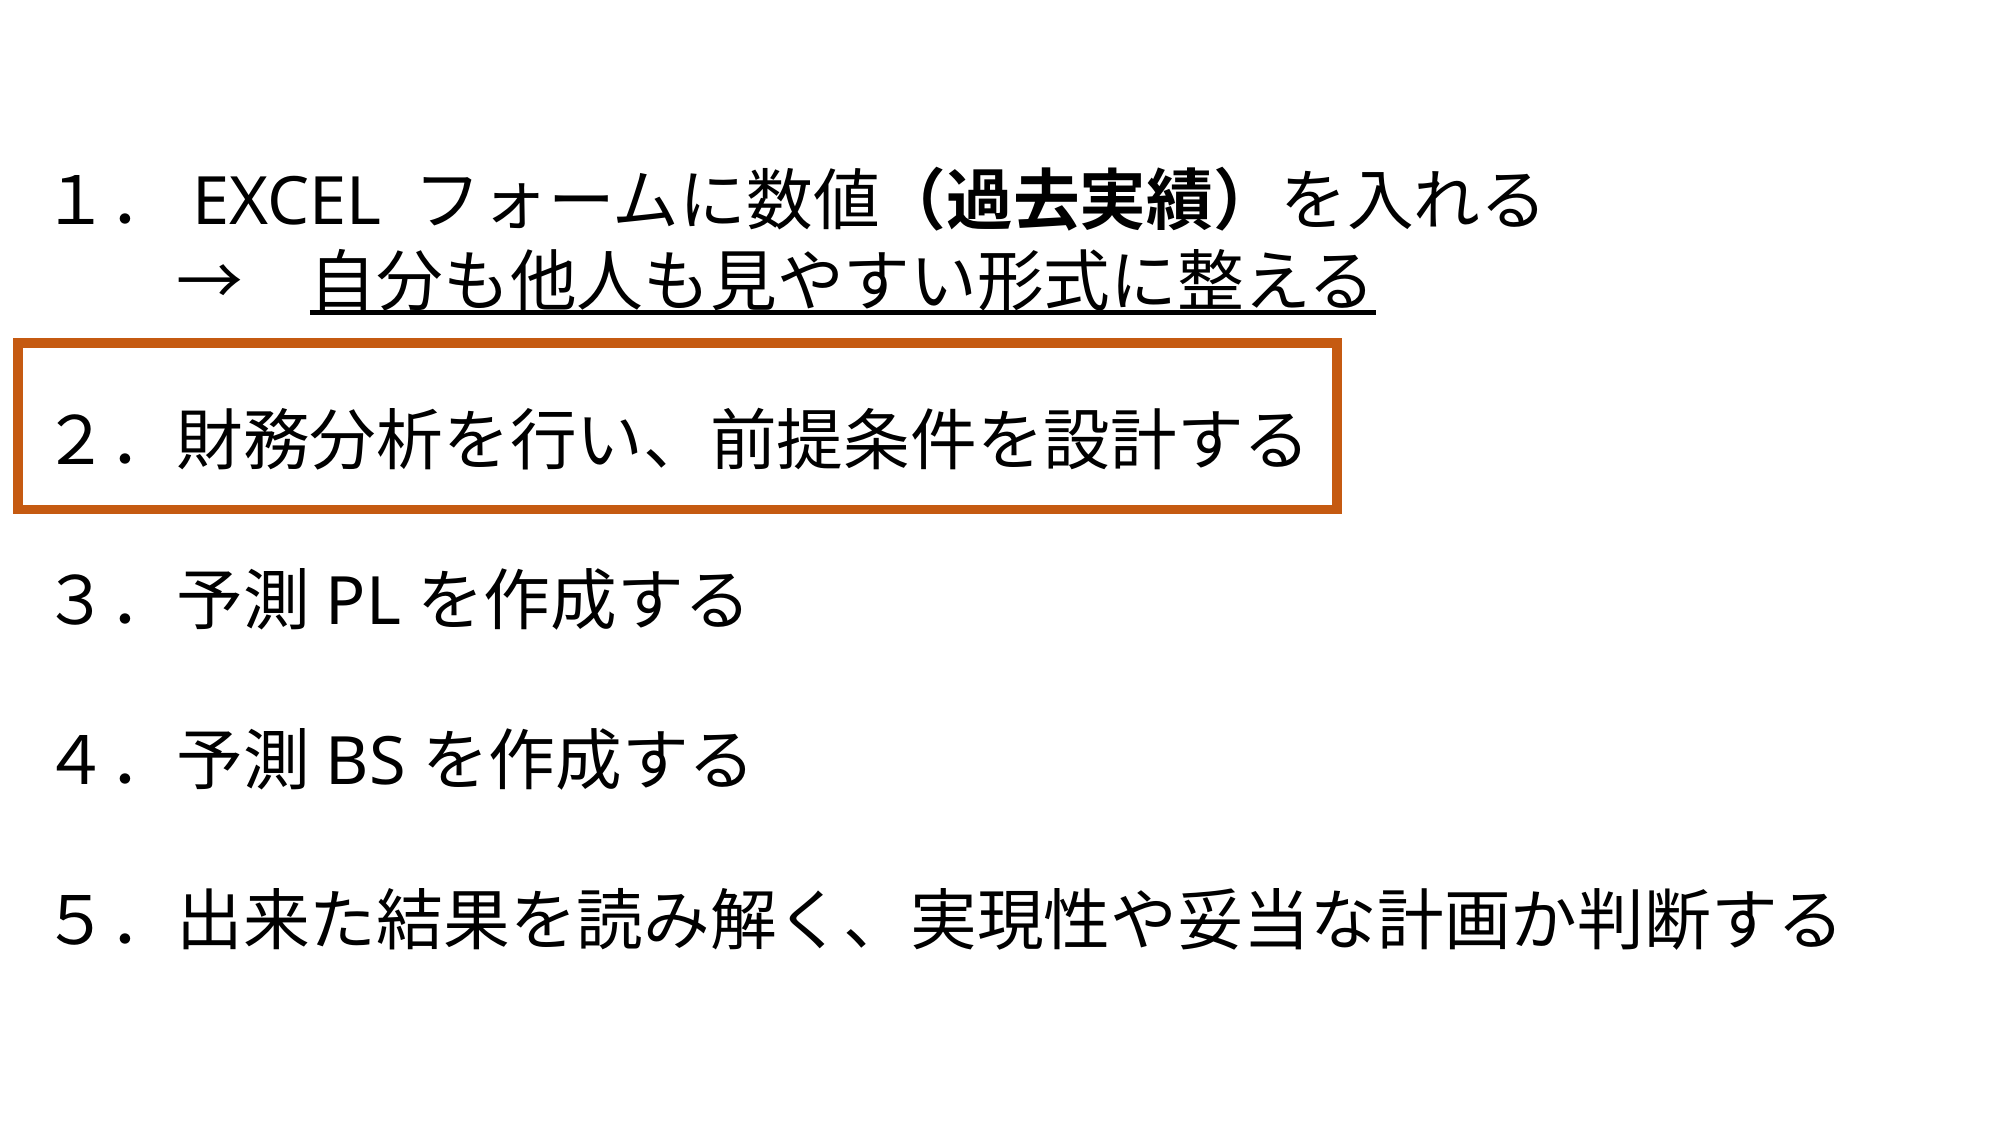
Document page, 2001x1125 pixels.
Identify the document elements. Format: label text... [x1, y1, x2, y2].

text_box [17, 342, 1338, 510]
text_box １．EXCEL フォームに数値（過去実績）を入れる → 自分も他人も見やすい形式に整える ２．財務分析を行い、前提条件を設計する ３．予測PLを作成する ４．予測BSを作成する ５．出来た結果を読み解く、実現性や妥当な計画か判断する [28, 150, 1972, 966]
